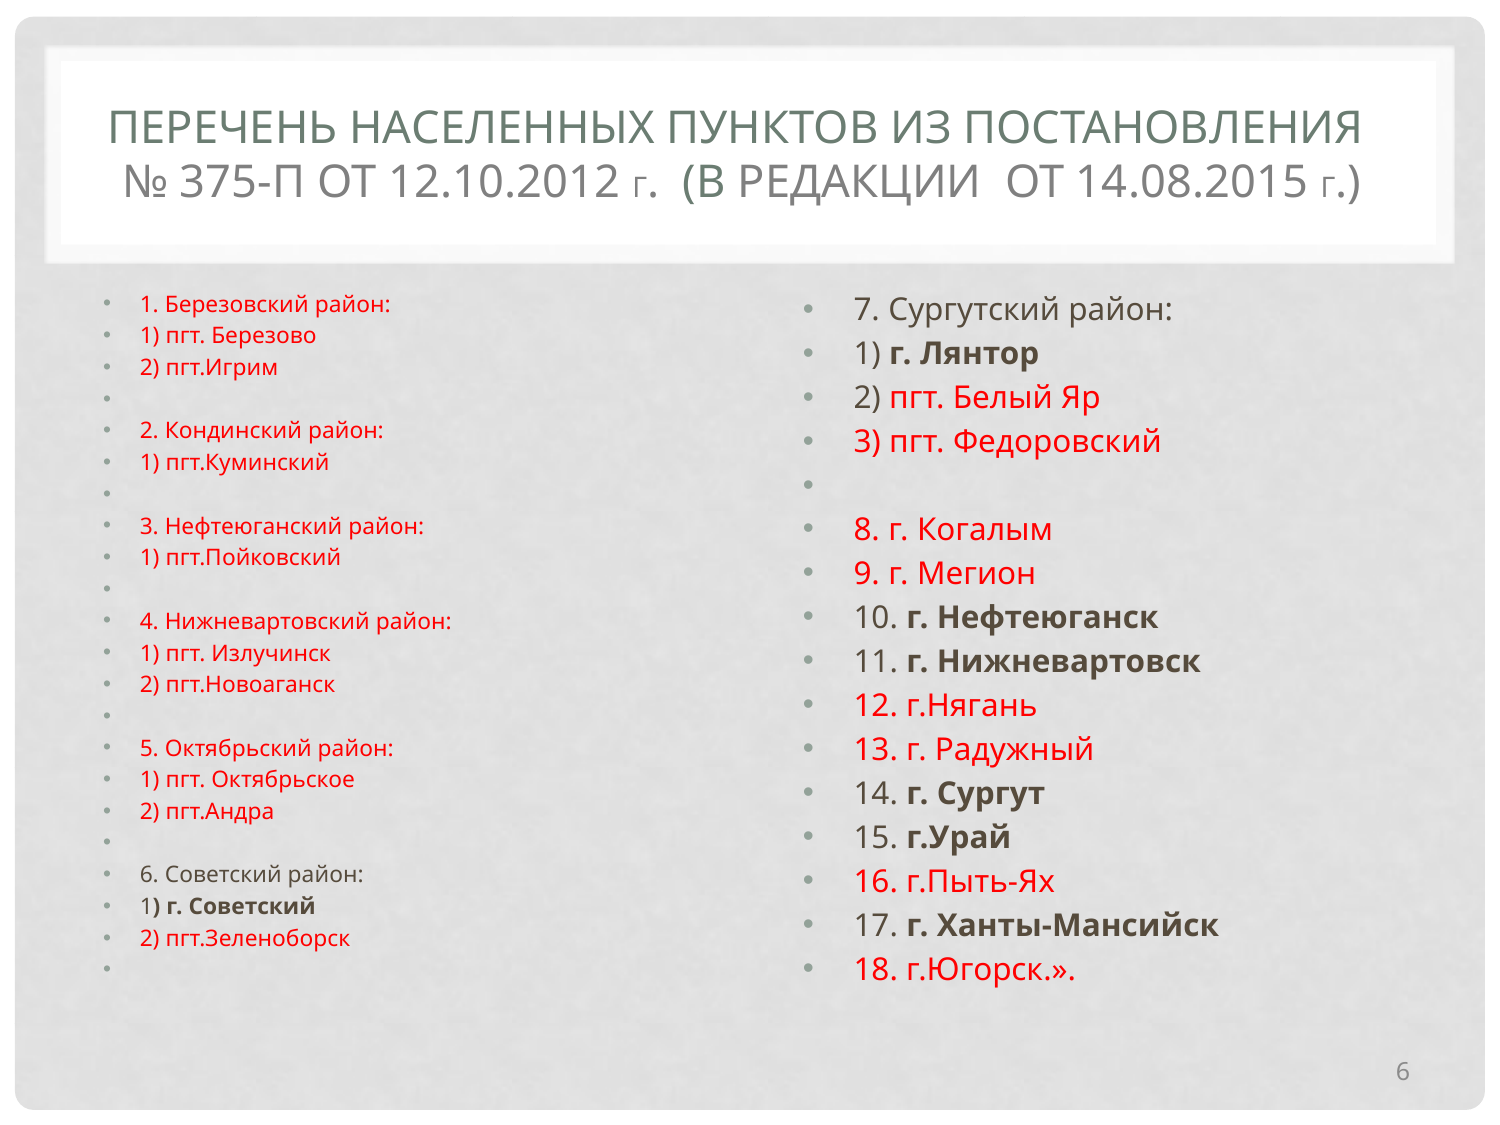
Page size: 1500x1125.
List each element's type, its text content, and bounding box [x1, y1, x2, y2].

title Перечень населенных пунктов из постановления № 375-п от 12.10.2012 г. (в редакции от 14.08.2015 г.) [69, 66, 1425, 238]
list 7. Сургутский район: 1) г. Лянтор 2) пгт. Белый Яр 3) пгт. Федоровский 8. г. Когалым 9. г. Мегион 10. г. Нефтеюганск 11. г. Нижневартовск 12. г.Нягань 13. г. Радужный 14. г. Сургут 15. г.Урай 16. г.Пыть-Ях 17. г. Ханты-Мансийск 18. г.Югорск.». [762, 281, 1425, 1005]
slide_number 6 [1074, 1042, 1425, 1103]
list 1. Березовский район: 1) пгт. Березово 2) пгт.Игрим 2. Кондинский район: 1) пгт.Куминский 3. Нефтеюганский район: 1) пгт.Пойковский 4. Нижневартовский район: 1) пгт. Излучинск 2) пгт.Новоаганск 5. Октябрьский район: 1) пгт. Октябрьское 2) пгт.Андра 6. Советский район: 1) г. Советский 2) пгт.Зеленоборск [69, 281, 733, 1005]
